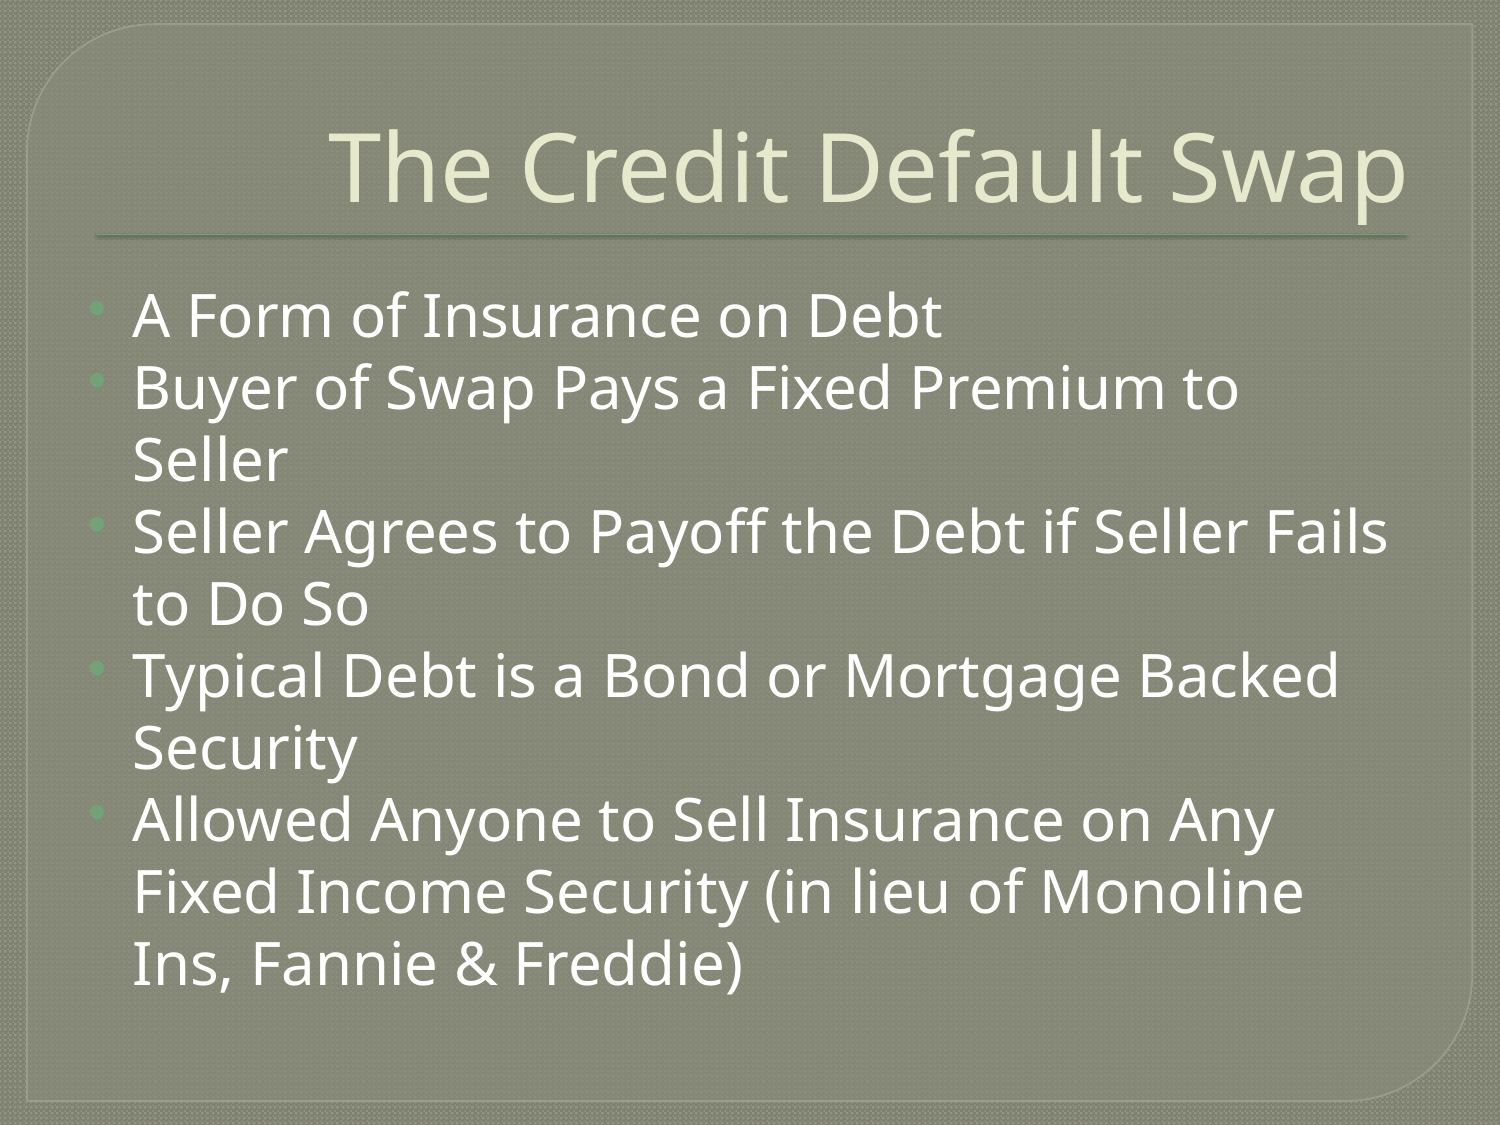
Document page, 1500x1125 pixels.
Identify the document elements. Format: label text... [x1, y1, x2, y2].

title The Credit Default Swap [75, 41, 1425, 230]
list A Form of Insurance on Debt Buyer of Swap Pays a Fixed Premium to Seller Seller Agrees to Payoff the Debt if Seller Fails to Do So Typical Debt is a Bond or Mortgage Backed Security Allowed Anyone to Sell Insurance on Any Fixed Income Security (in lieu of Monoline Ins, Fannie & Freddie) [75, 270, 1425, 1013]
